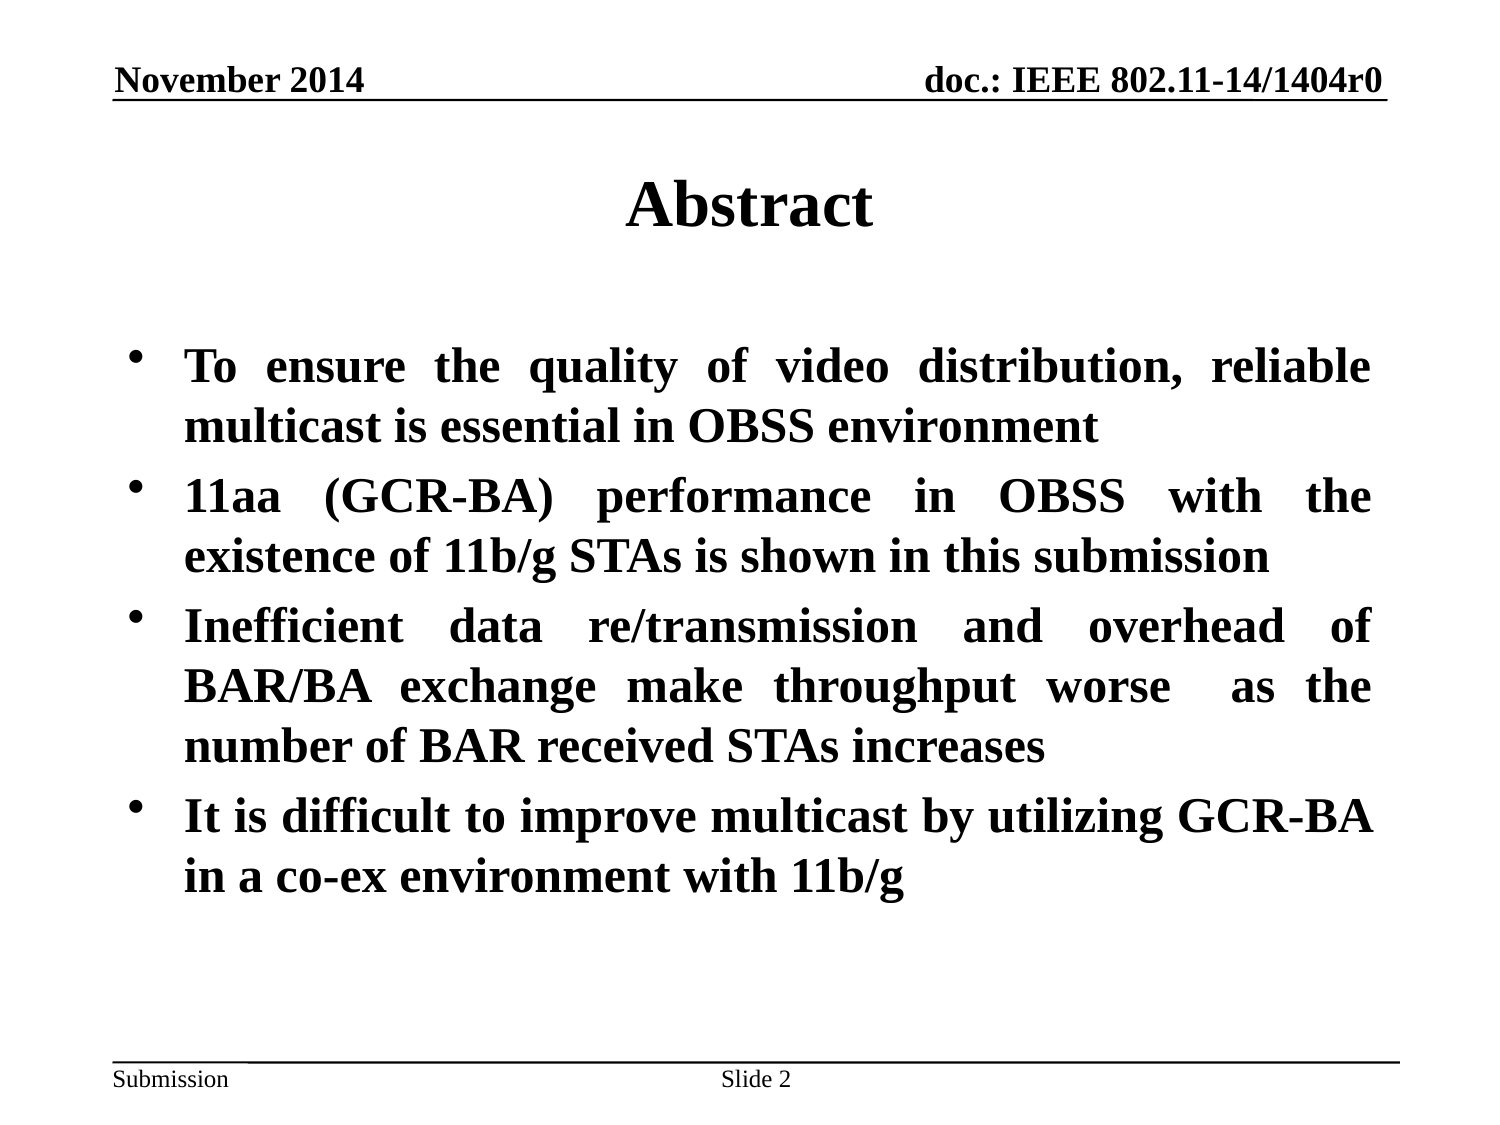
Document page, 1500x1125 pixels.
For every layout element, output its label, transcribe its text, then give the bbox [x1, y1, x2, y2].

list To ensure the quality of video distribution, reliable multicast is essential in OBSS environment 11aa (GCR-BA) performance in OBSS with the existence of 11b/g STAs is shown in this submission Inefficient data re/transmission and overhead of BAR/BA exchange make throughput worse as the number of BAR received STAs increases It is difficult to improve multicast by utilizing GCR-BA in a co-ex environment with 11b/g [112, 324, 1388, 1001]
title Abstract [112, 112, 1388, 288]
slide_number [114, 54, 368, 101]
slide_number Slide 2 [712, 1061, 800, 1093]
